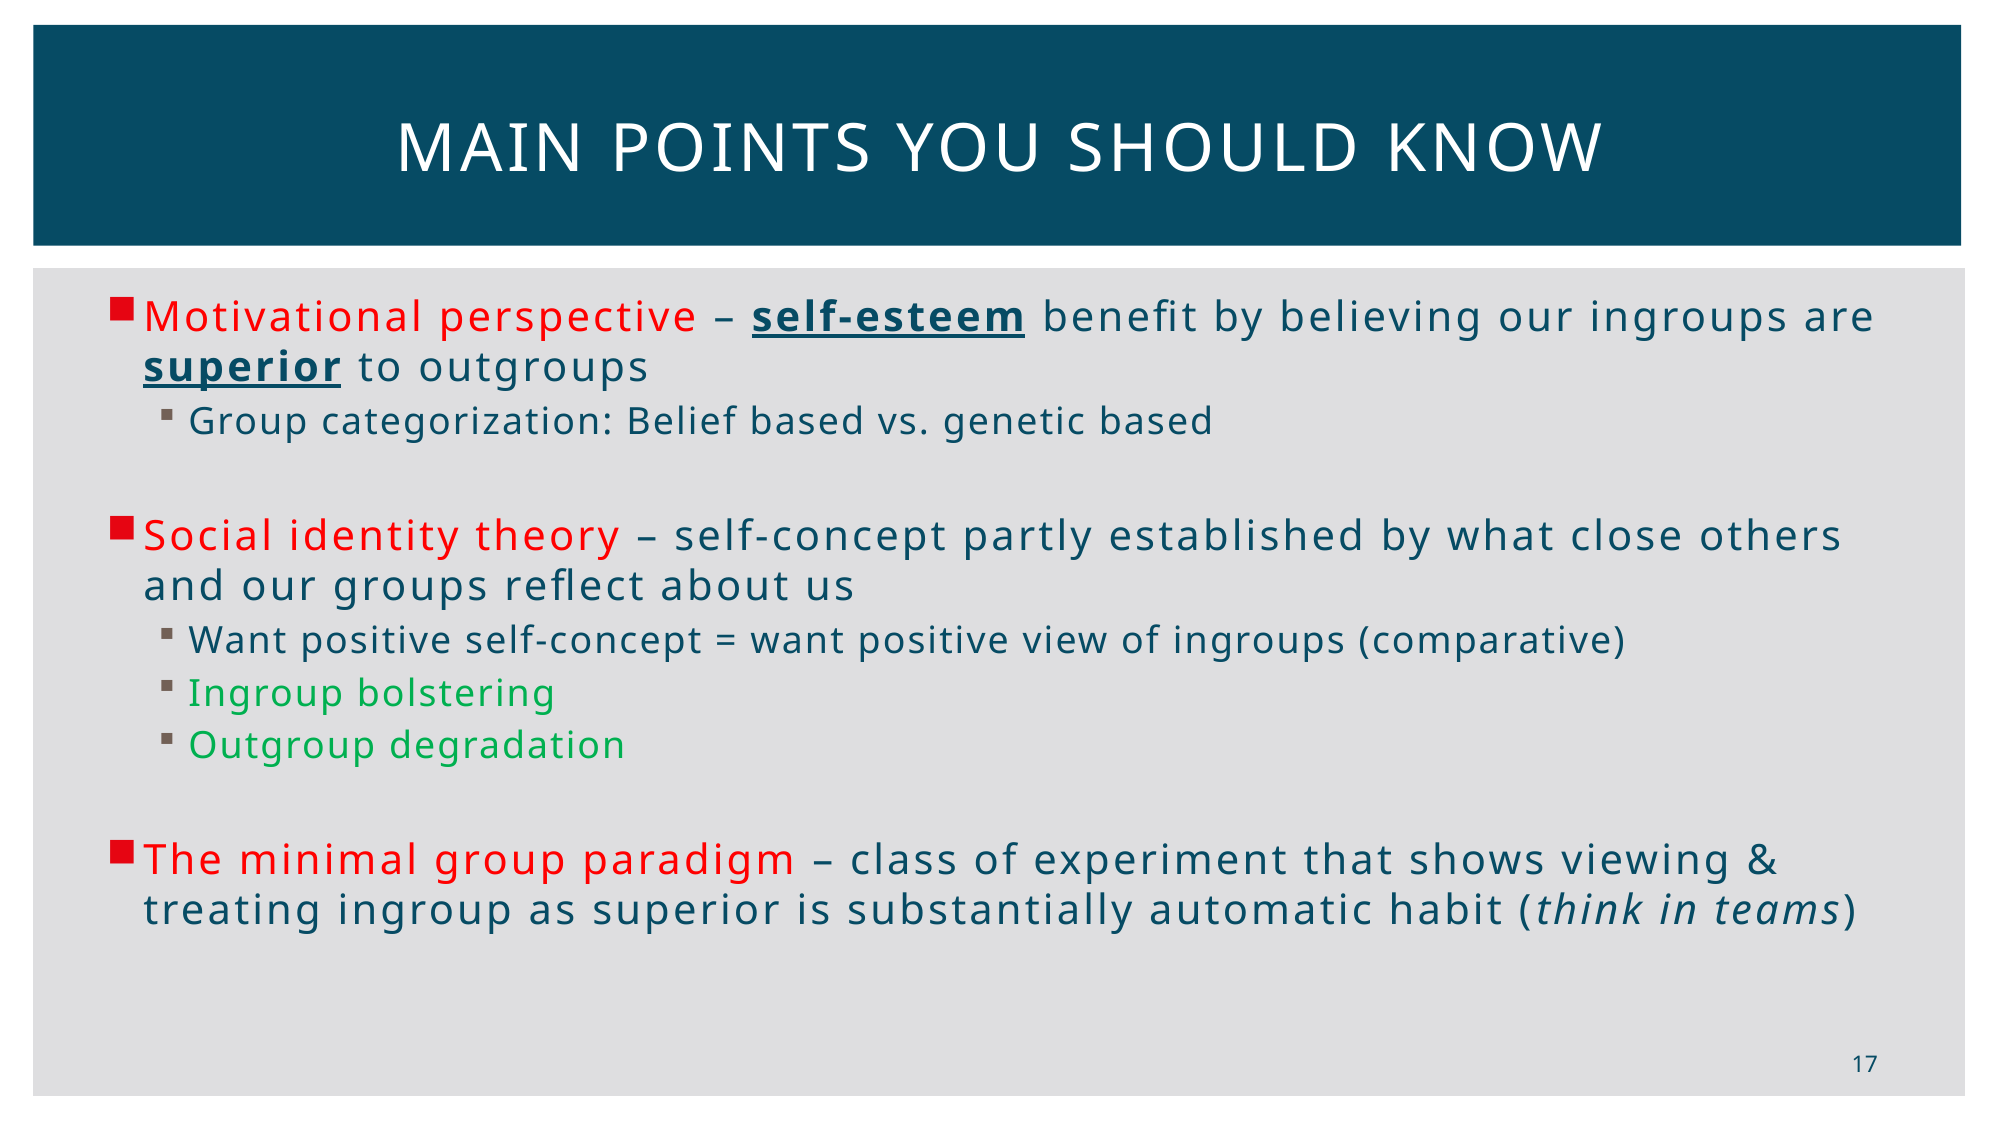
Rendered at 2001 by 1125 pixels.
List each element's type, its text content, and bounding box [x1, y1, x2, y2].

slide_number 17 [1800, 1041, 1930, 1089]
title Main Points you should know [83, 58, 1917, 232]
list Motivational perspective – self-esteem benefit by believing our ingroups are superior to outgroups Group categorization: Belief based vs. genetic based Social identity theory – self-concept partly established by what close others and our groups reflect about us Want positive self-concept = want positive view of ingroups (comparative) Ingroup bolstering Outgroup degradation The minimal group paradigm – class of experiment that shows viewing & treating ingroup as superior is substantially automatic habit (think in teams) [83, 281, 1923, 1005]
